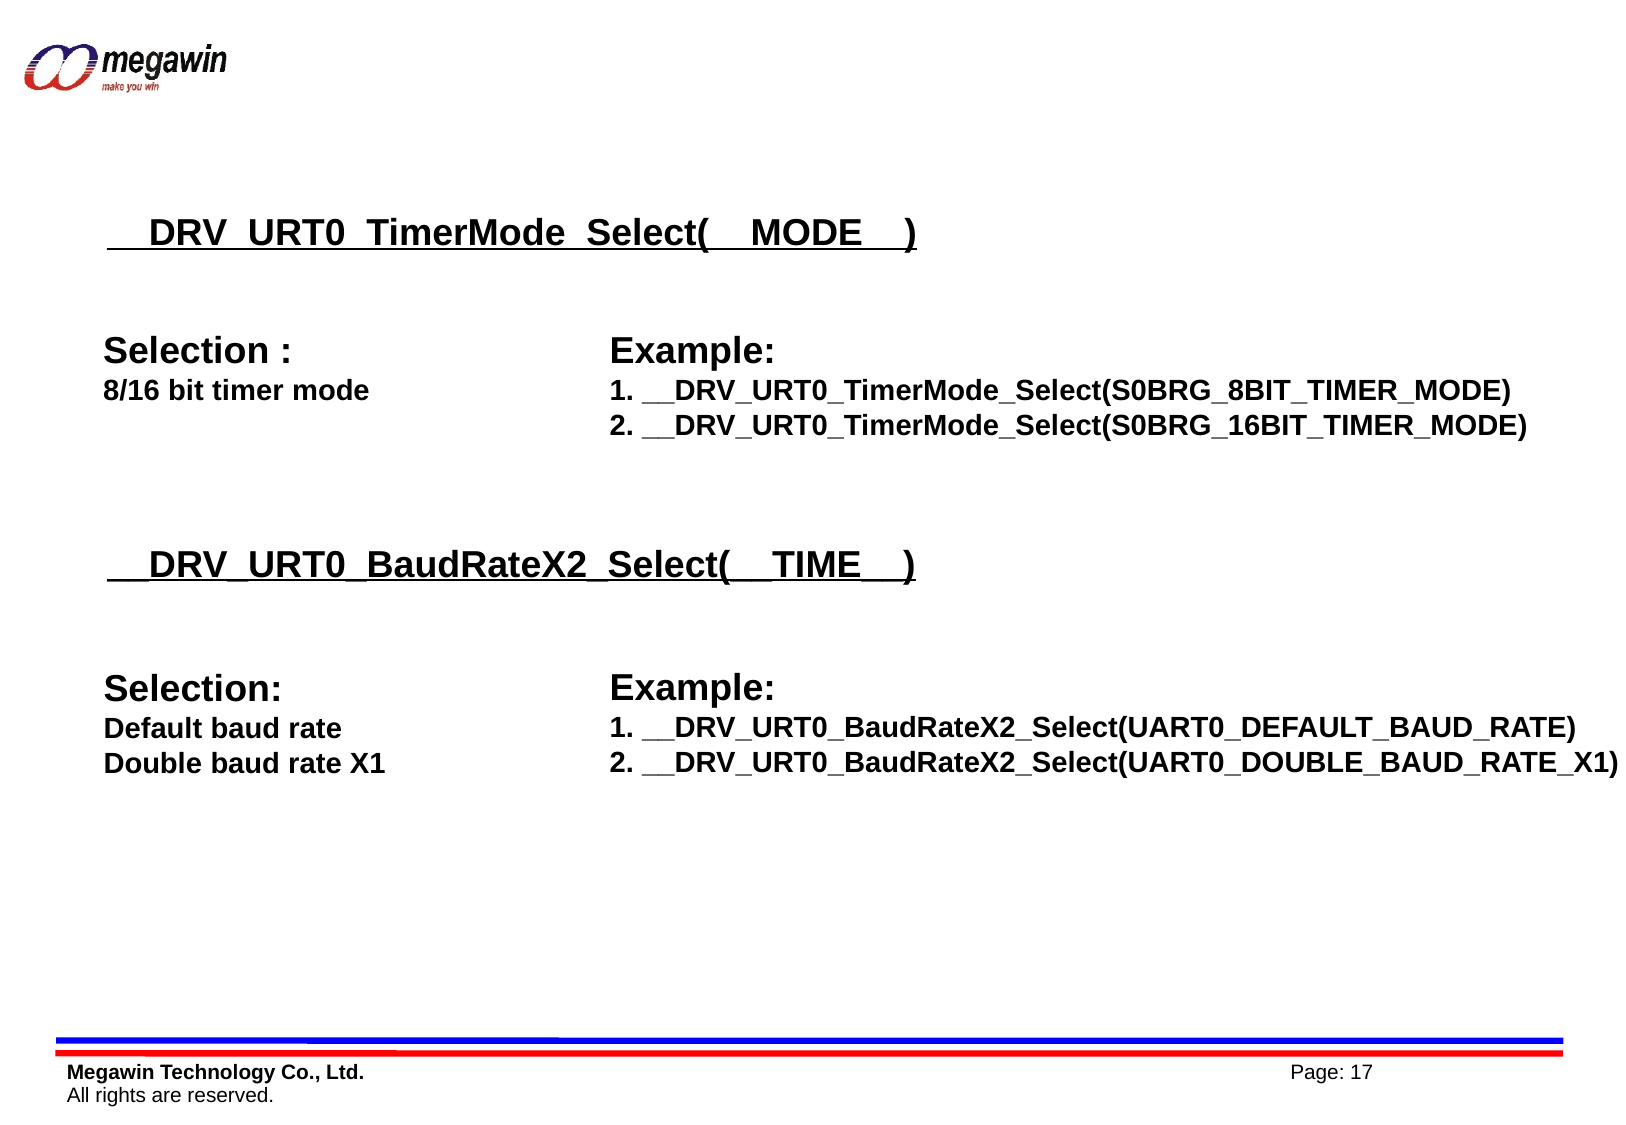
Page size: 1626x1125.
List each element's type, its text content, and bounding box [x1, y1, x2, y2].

text_box Example: 1. __DRV_URT0_BaudRateX2_Select(UART0_DEFAULT_BAUD_RATE) 2. __DRV_URT0_BaudRateX2_Select(UART0_DOUBLE_BAUD_RATE_X1) [594, 655, 1625, 821]
text_box Example: 1. __DRV_URT0_TimerMode_Select(S0BRG_8BIT_TIMER_MODE) 2. __DRV_URT0_TimerMode_Select(S0BRG_16BIT_TIMER_MODE) [594, 319, 1625, 449]
text_box Selection: Default baud rate Double baud rate X1 [88, 656, 410, 787]
text_box Selection : 8/16 bit timer mode [88, 319, 386, 414]
text_box __DRV_URT0_TimerMode_Select(__MODE__) [92, 200, 933, 261]
picture [19, 37, 231, 97]
text_box __DRV_URT0_BaudRateX2_Select(__TIME__) [92, 532, 931, 592]
